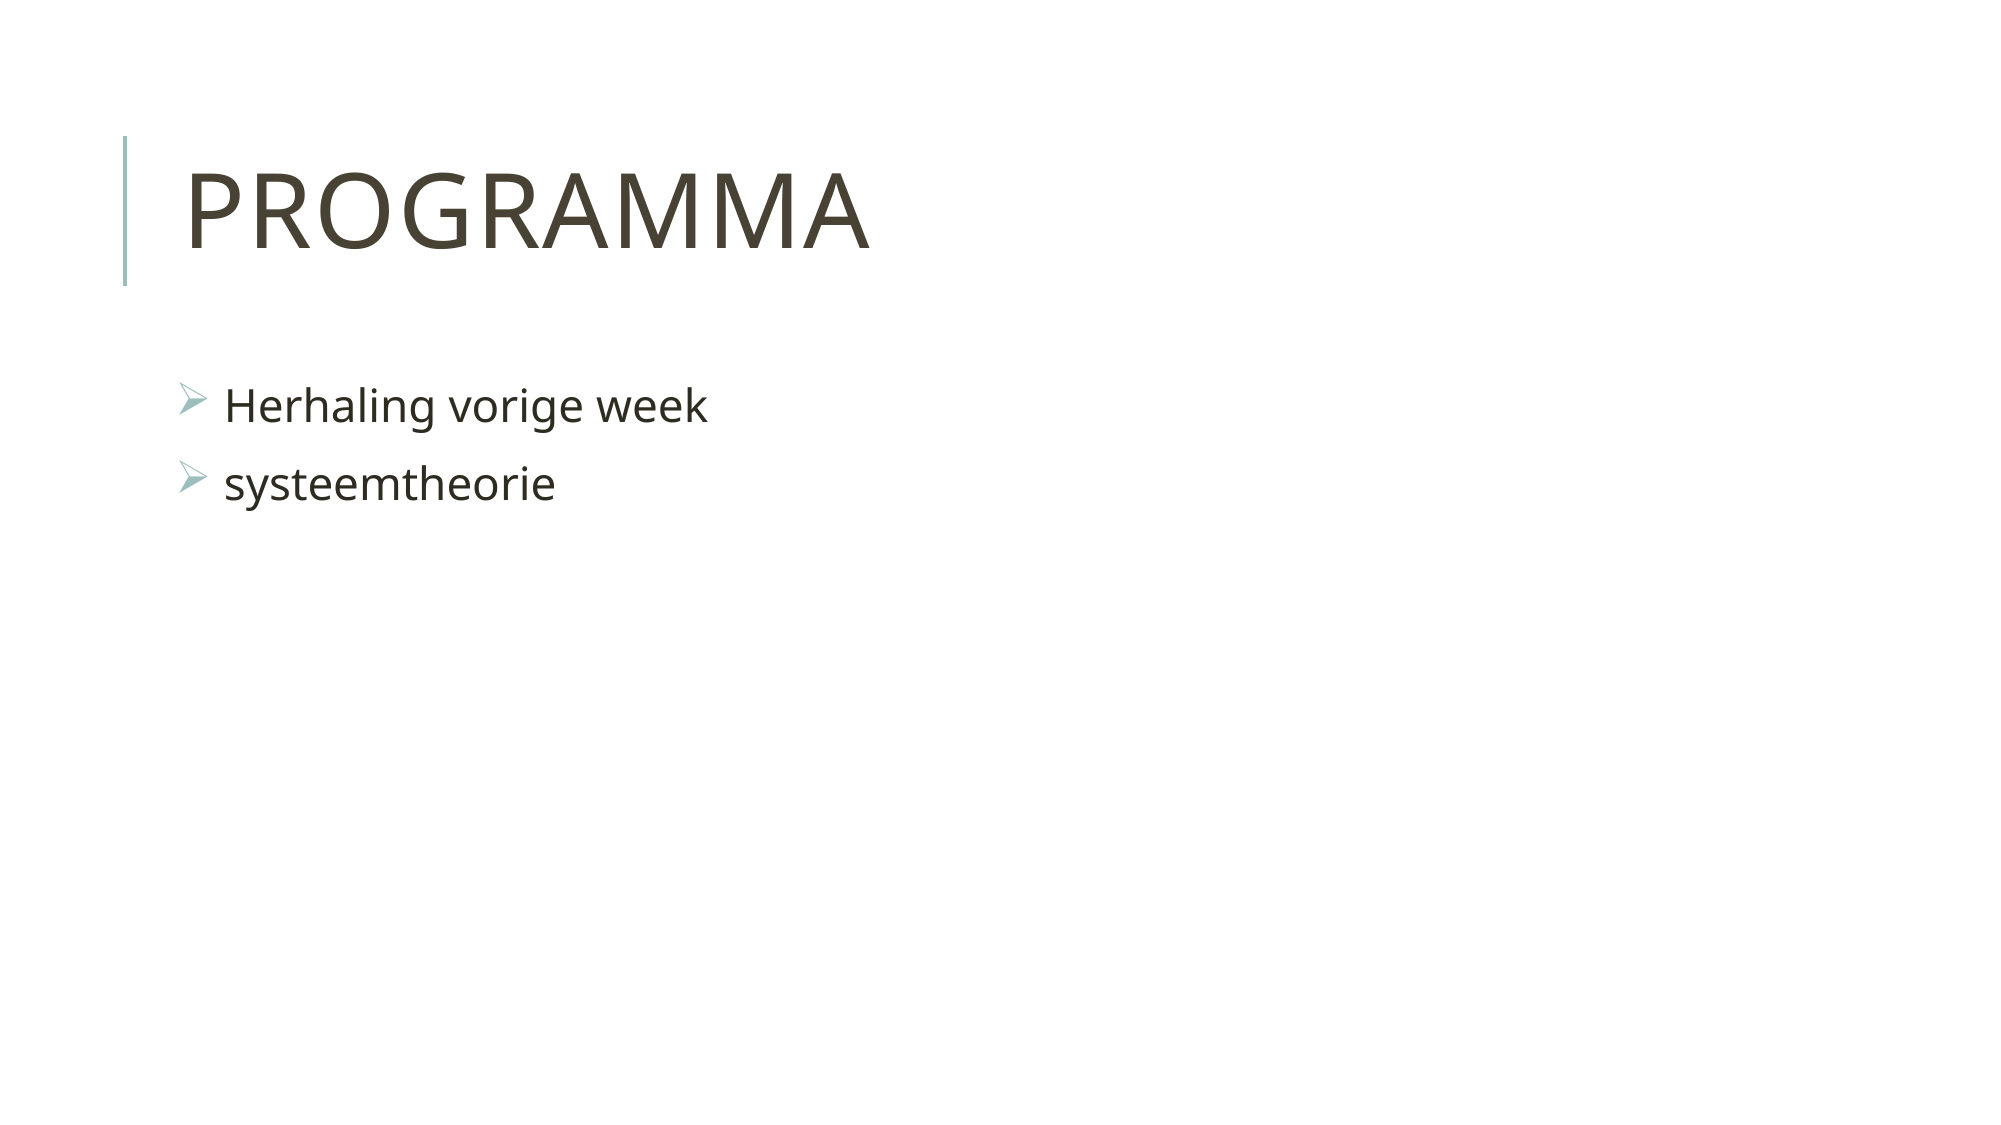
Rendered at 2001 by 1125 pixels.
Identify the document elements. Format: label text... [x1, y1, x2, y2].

list Herhaling vorige week systeemtheorie [168, 375, 1763, 1035]
title Programma [168, 96, 1763, 342]
